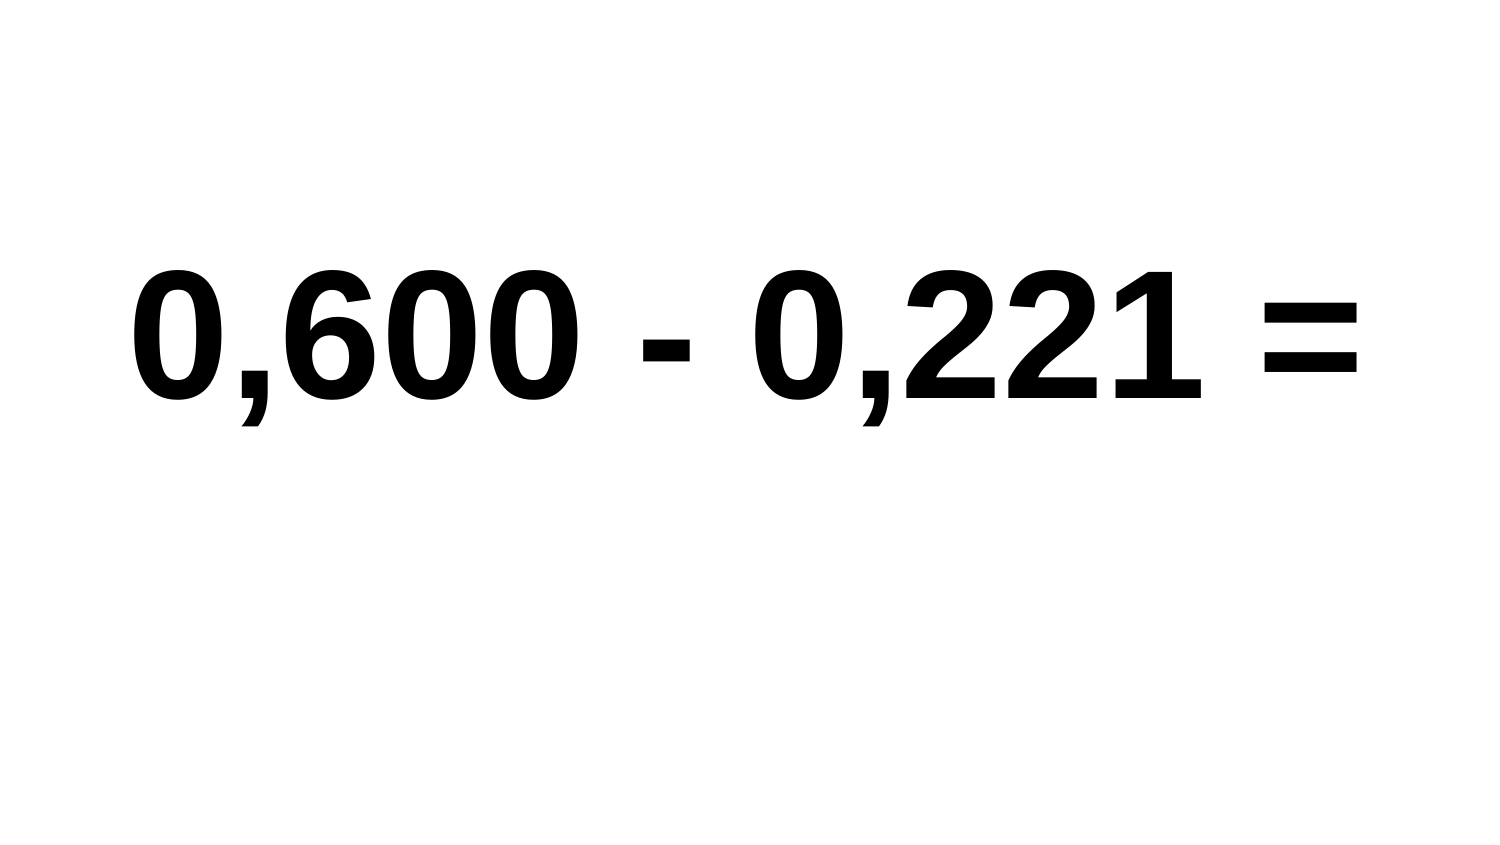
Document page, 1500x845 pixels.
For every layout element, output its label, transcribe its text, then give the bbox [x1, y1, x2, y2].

text_box 0,600 - 0,221 = [112, 259, 1388, 450]
